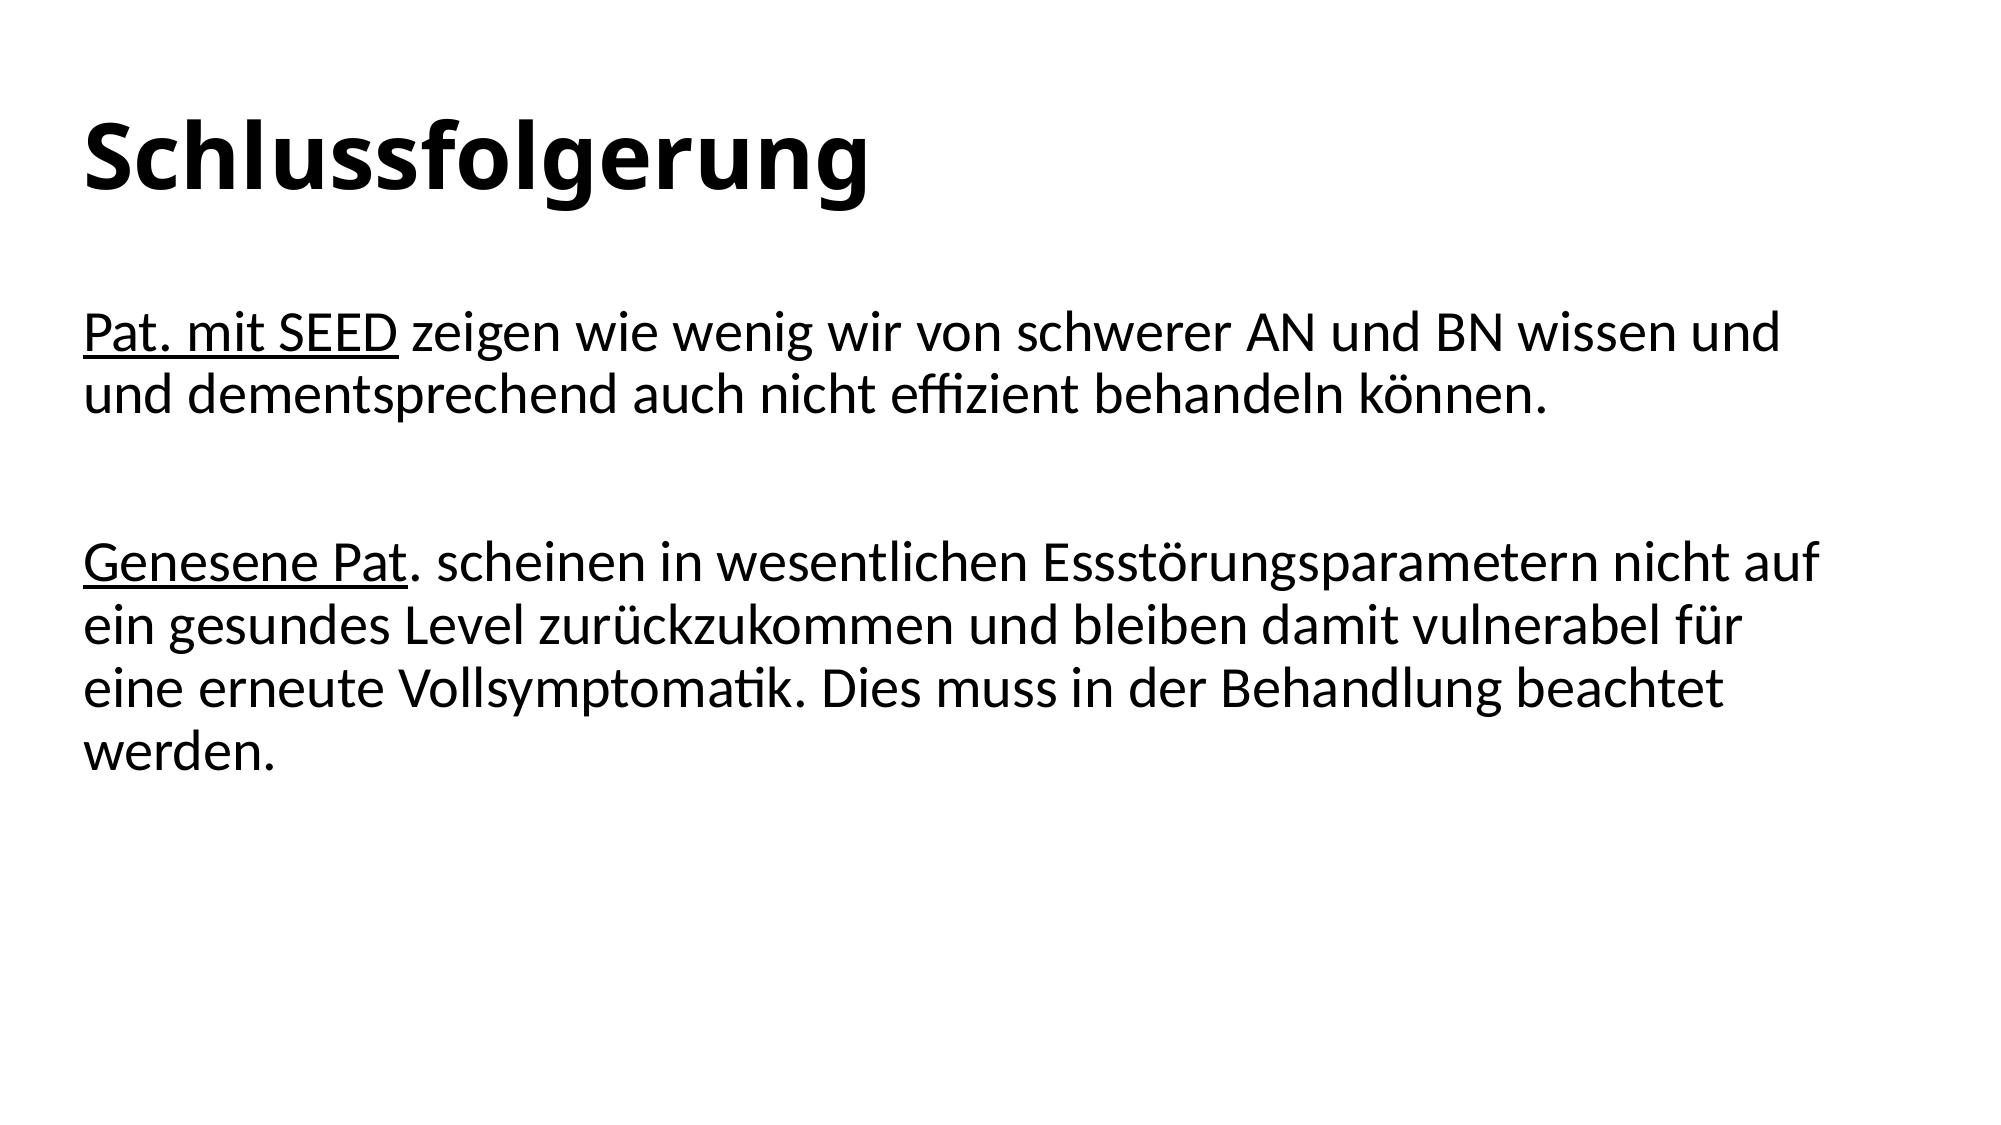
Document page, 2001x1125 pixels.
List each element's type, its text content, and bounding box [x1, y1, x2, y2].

list Pat. mit SEED zeigen wie wenig wir von schwerer AN und BN wissen und und dementsprechend auch nicht effizient behandeln können. Genesene Pat. scheinen in wesentlichen Essstörungsparametern nicht auf ein gesundes Level zurückzukommen und bleiben damit vulnerabel für eine erneute Vollsymptomatik. Dies muss in der Behandlung beachtet werden. [68, 293, 1863, 839]
title Schlussfolgerung [68, 51, 1794, 269]
